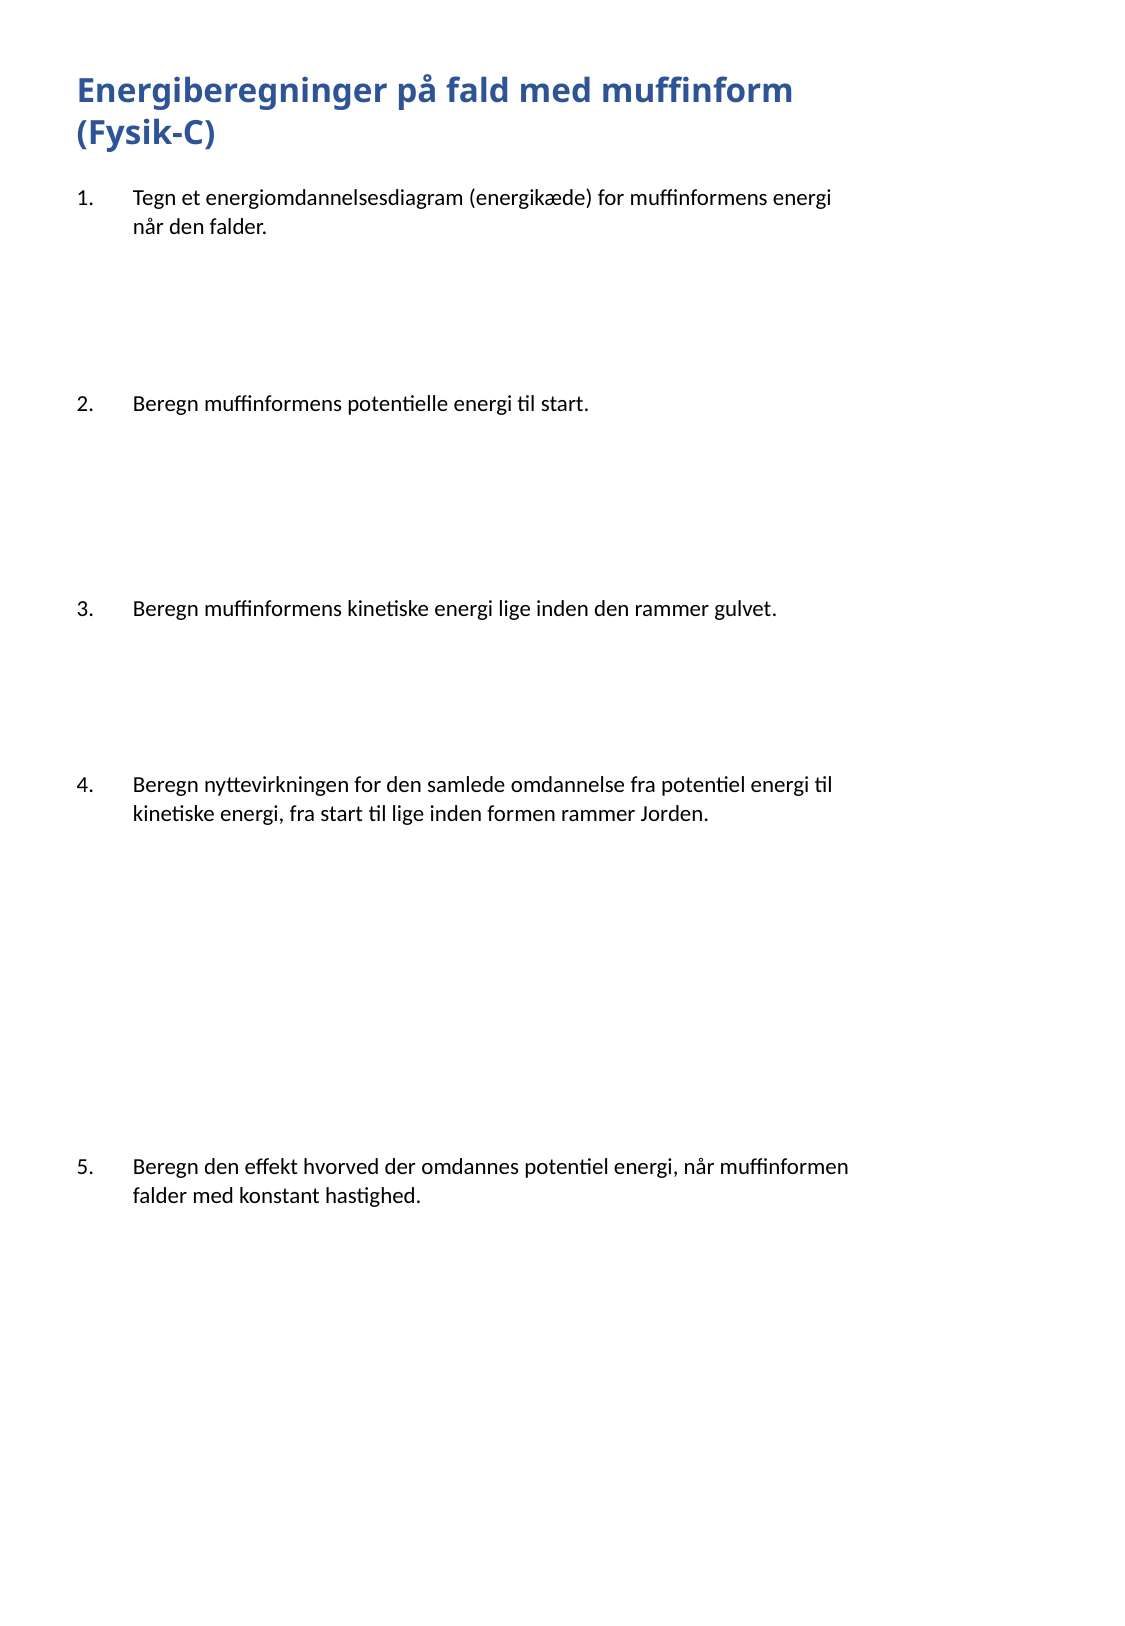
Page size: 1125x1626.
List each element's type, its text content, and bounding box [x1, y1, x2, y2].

text_box Energiberegninger på fald med muffinform (Fysik-C) Tegn et energiomdannelsesdiagram (energikæde) for muffinformens energi når den falder. Beregn muffinformens potentielle energi til start. Beregn muffinformens kinetiske energi lige inden den rammer gulvet. Beregn nyttevirkningen for den samlede omdannelse fra potentiel energi til kinetiske energi, fra start til lige inden formen rammer Jorden. Beregn den effekt hvorved der omdannes potentiel energi, når muffinformen falder med konstant hastighed. [61, 58, 878, 1264]
